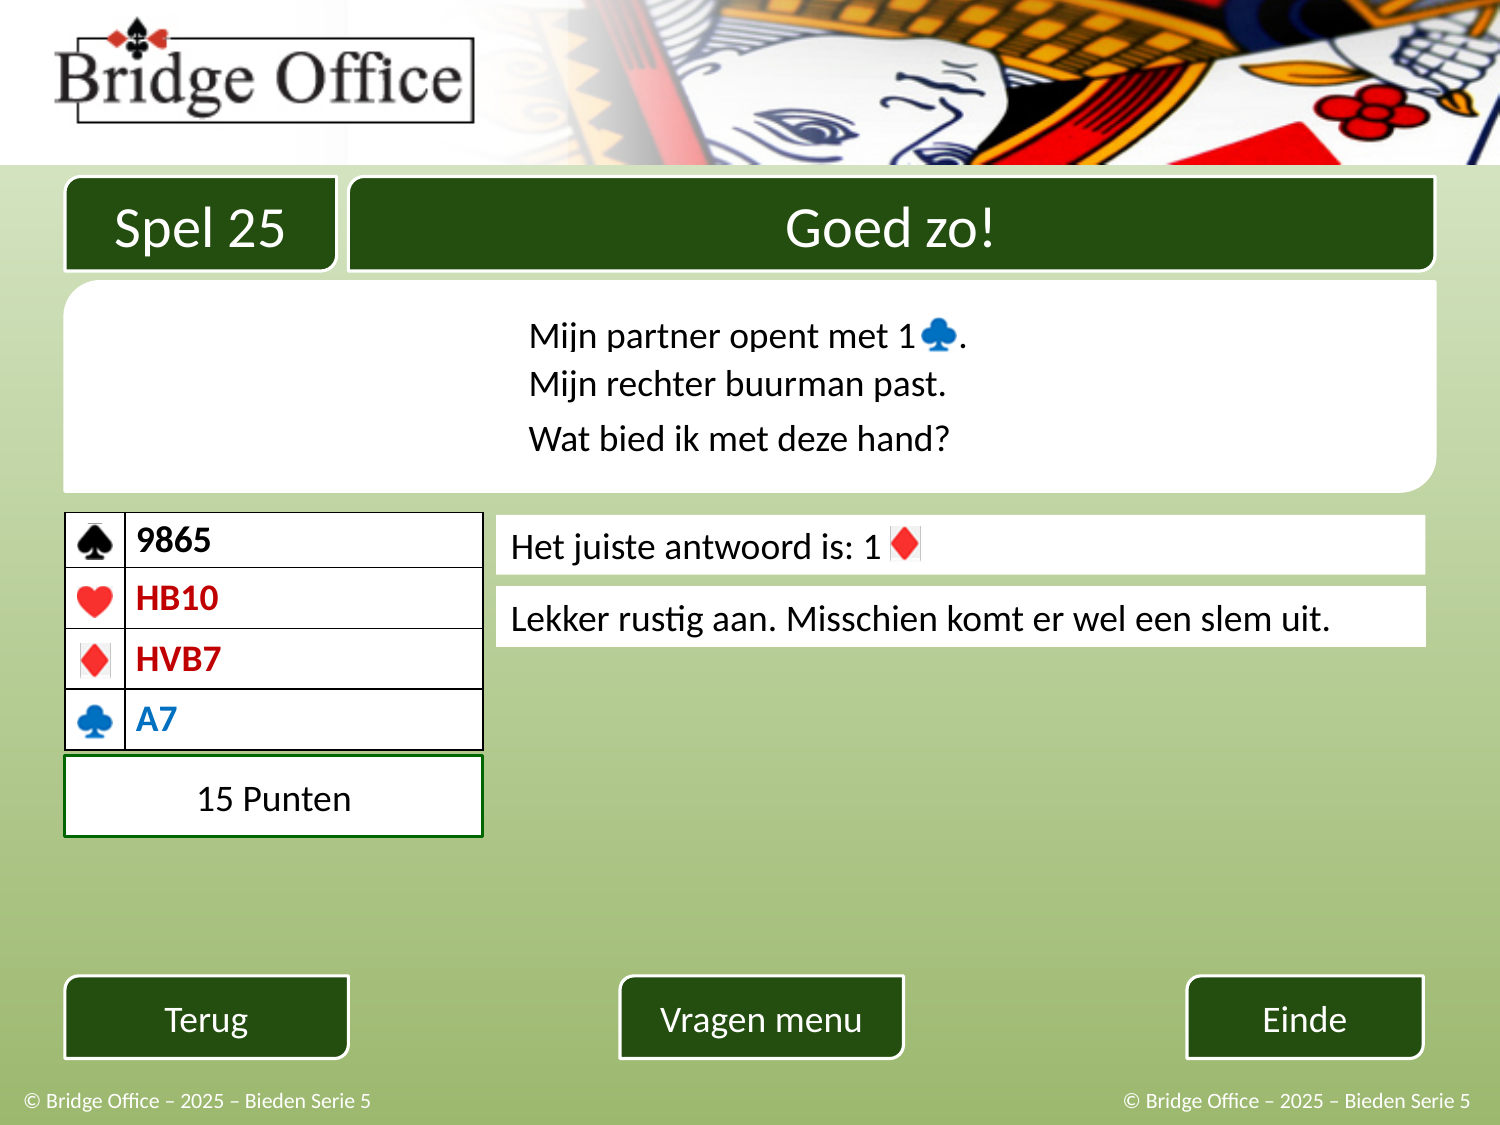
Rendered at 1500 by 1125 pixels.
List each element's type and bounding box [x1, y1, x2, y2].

table_header [126, 513, 482, 567]
picture [77, 524, 113, 561]
text_box [8, 1079, 393, 1121]
picture [920, 316, 957, 353]
text_box [346, 174, 1437, 273]
table_cell [66, 690, 124, 749]
text_box [496, 586, 1426, 647]
picture [77, 585, 113, 618]
text_box [618, 974, 906, 1061]
table_header [66, 513, 124, 567]
text_box [1107, 1079, 1500, 1121]
table_cell [66, 629, 124, 688]
table_cell [66, 568, 124, 628]
text_box [1185, 974, 1425, 1061]
table_cell [126, 568, 482, 628]
picture [77, 643, 113, 679]
text_box [496, 514, 1426, 575]
text_box [63, 174, 339, 273]
table_cell [126, 629, 482, 688]
text_box [63, 280, 1437, 493]
text_box [63, 974, 350, 1061]
picture [887, 525, 923, 562]
text_box [63, 754, 484, 838]
picture [77, 703, 113, 740]
table_cell [126, 690, 482, 749]
picture [0, 0, 1500, 166]
